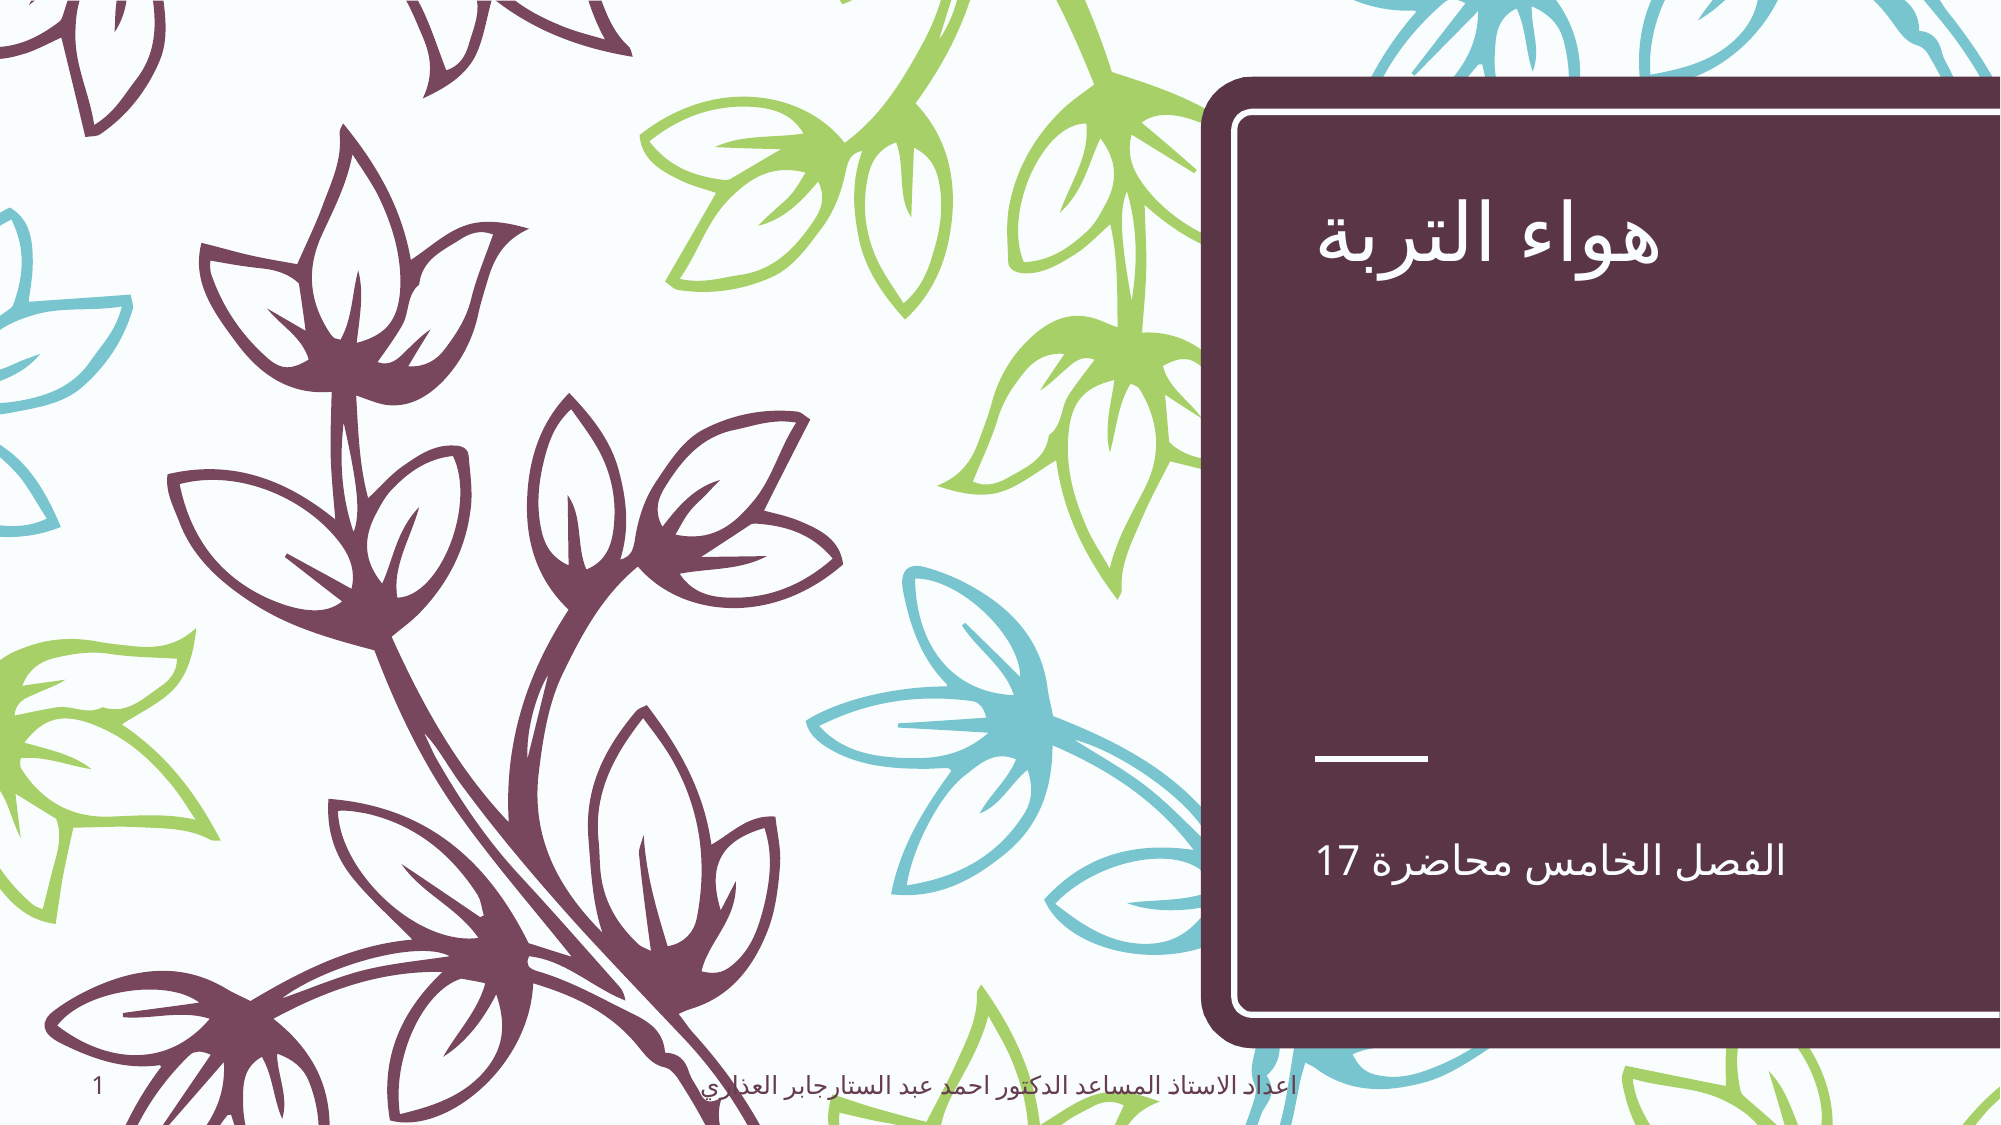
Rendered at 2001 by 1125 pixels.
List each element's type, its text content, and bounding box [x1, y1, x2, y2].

subtitle الفصل الخامس محاضرة 17 [1299, 811, 1922, 982]
footer اعداد الاستاذ المساعد الدكتور احمد عبد الستارجابر العذاري [661, 1056, 1337, 1117]
slide_number 1 [76, 1056, 529, 1117]
title هواء التربة [1299, 167, 1922, 718]
